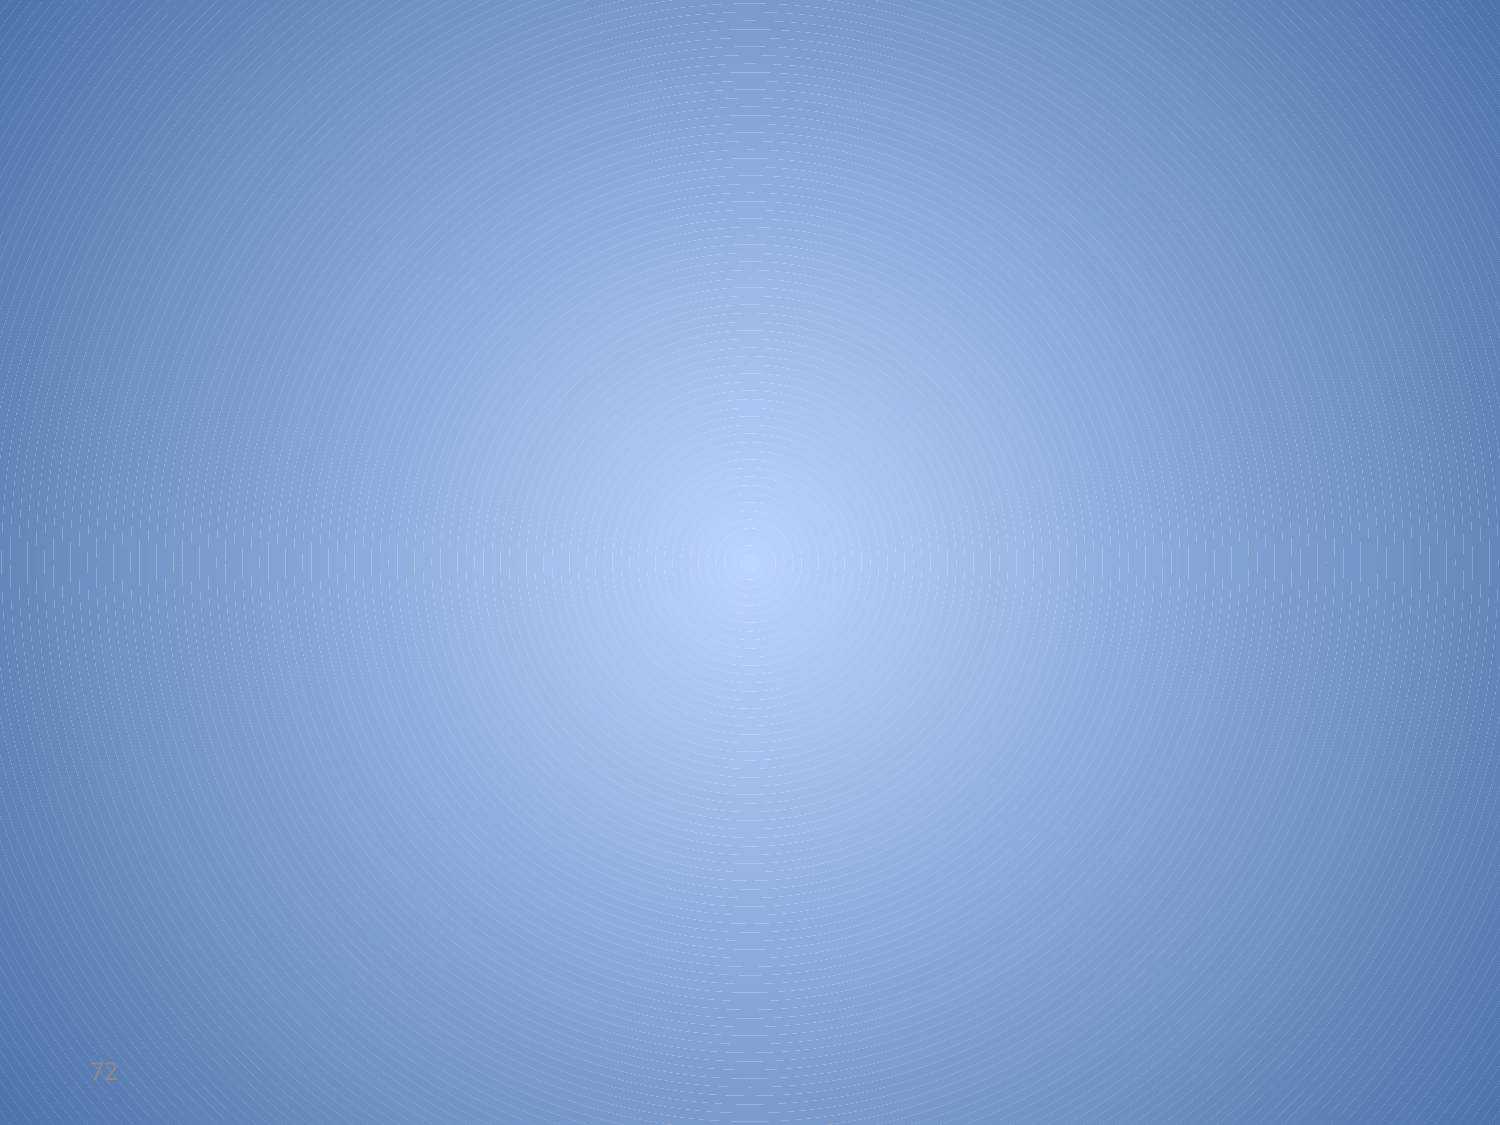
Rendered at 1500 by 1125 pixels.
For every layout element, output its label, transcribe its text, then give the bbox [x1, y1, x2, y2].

slide_number 72 [75, 1042, 425, 1103]
